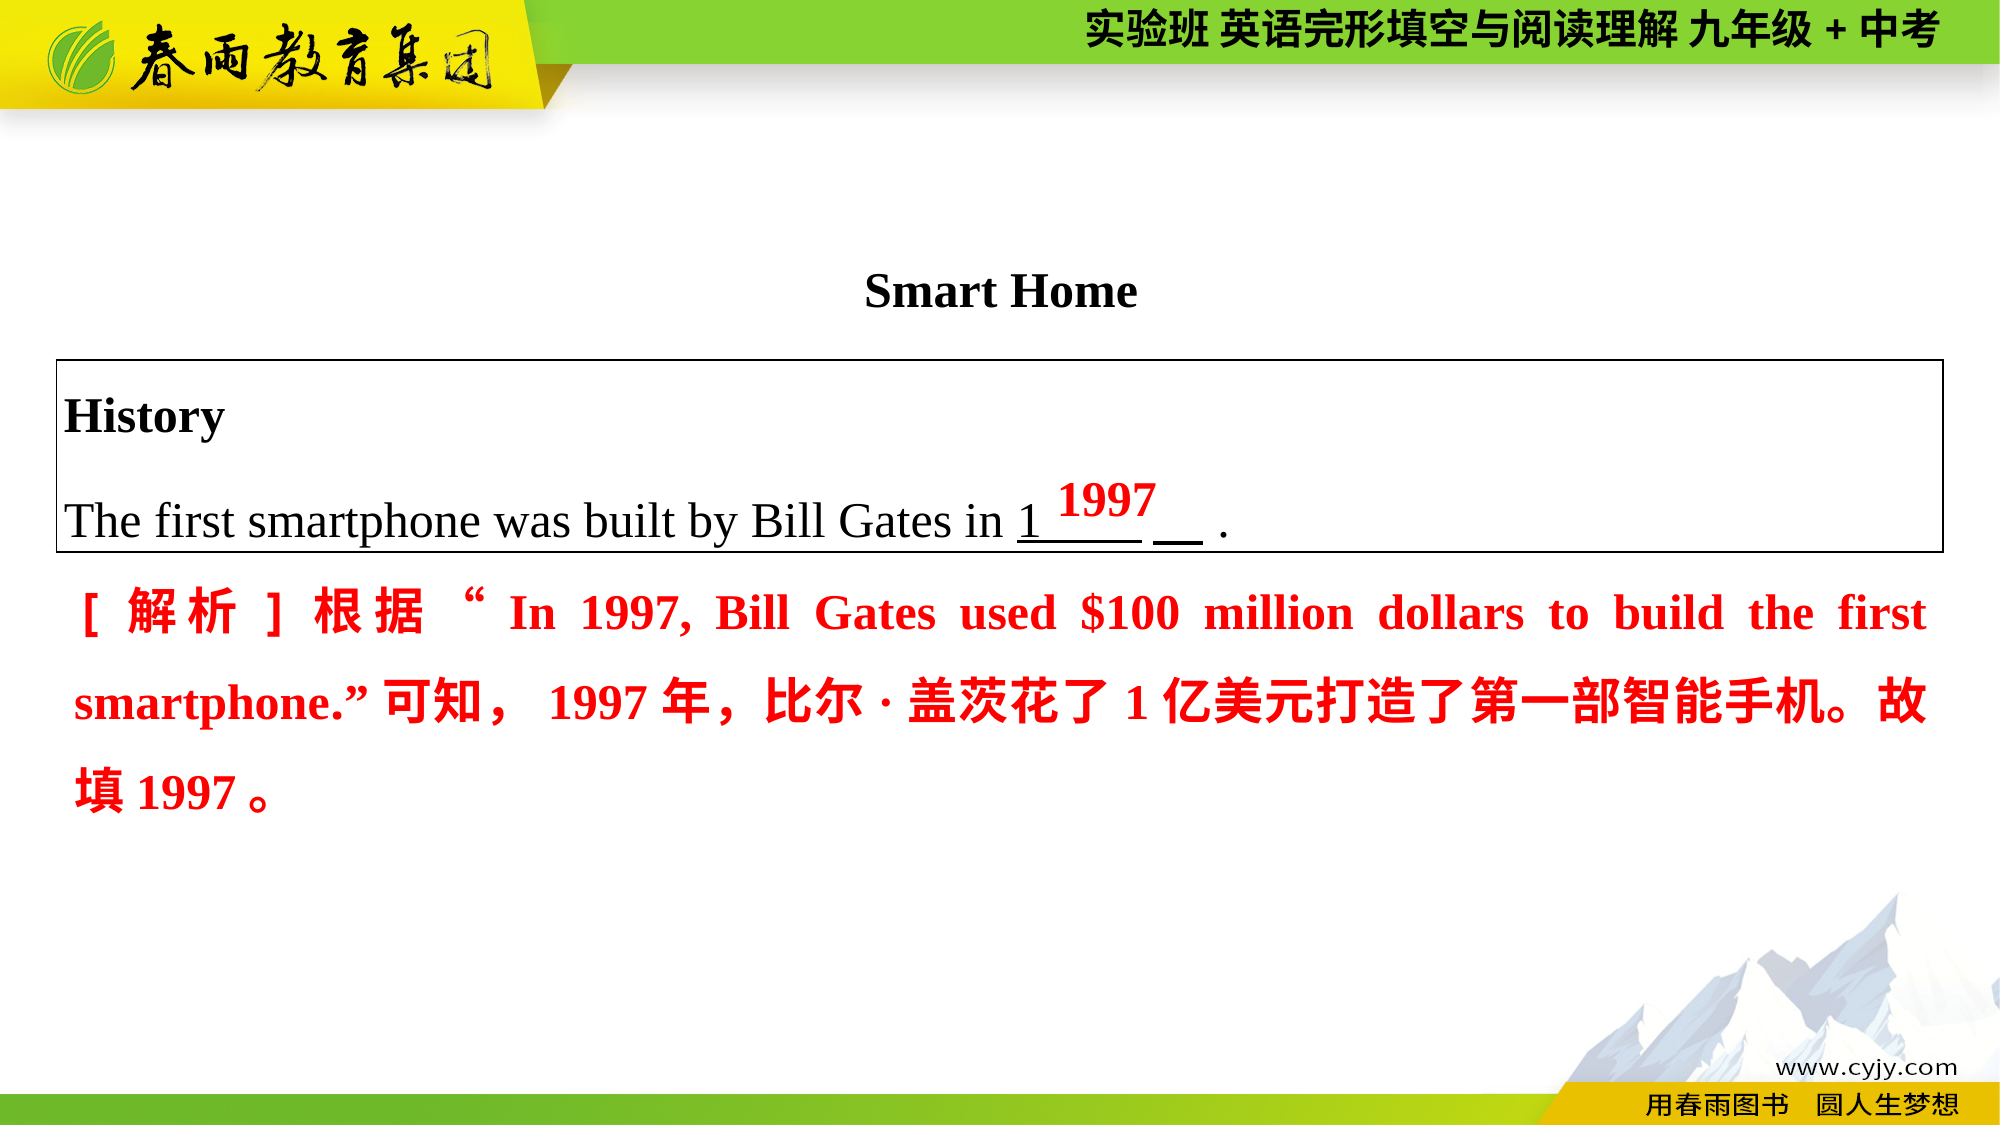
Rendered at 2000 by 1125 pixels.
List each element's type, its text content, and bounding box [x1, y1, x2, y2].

text_box 1997 [1042, 459, 1172, 534]
list Smart Home [59, 219, 1944, 315]
text_box [解析]根据“In 1997, Bill Gates used $100 million dollars to build the first smartphone.”可知，1997年，比尔·盖茨花了1亿美元打造了第一部智能手机。故填1997。 [59, 541, 1944, 827]
table_header History The first smartphone was built by Bill Gates in 1 . [57, 361, 1942, 551]
picture [0, 0, 2000, 1125]
